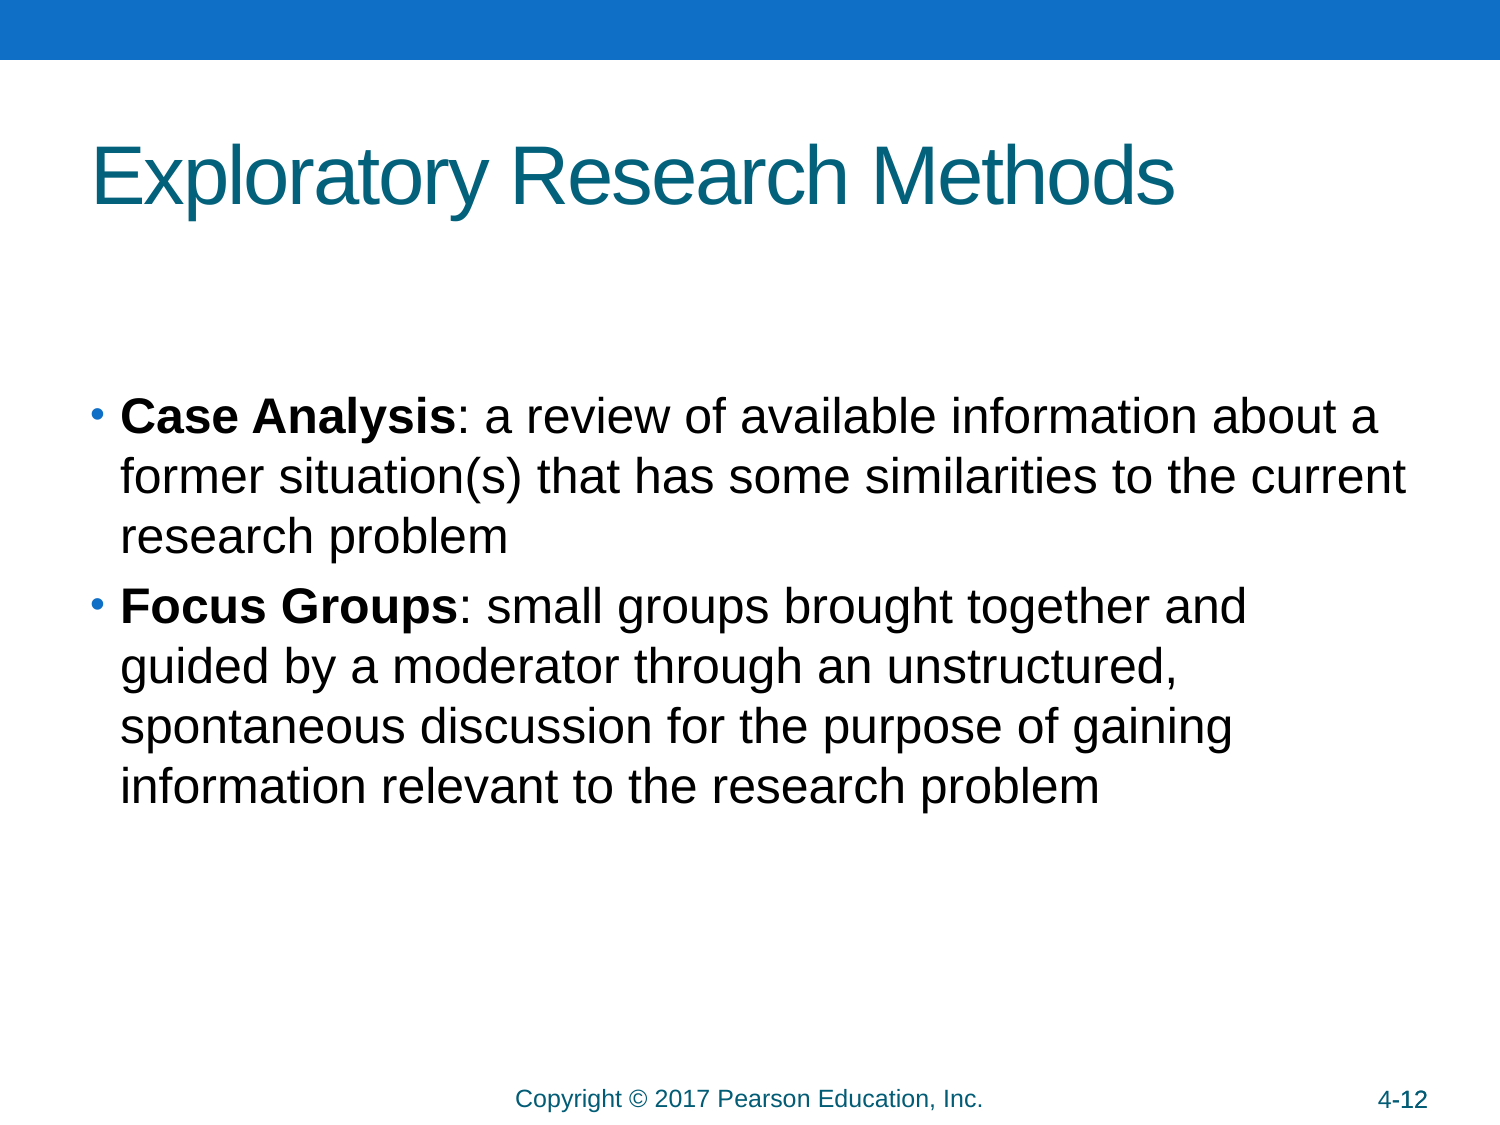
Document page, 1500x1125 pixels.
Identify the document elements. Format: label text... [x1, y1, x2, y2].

list Case Analysis: a review of available information about a former situation(s) that has some similarities to the current research problem Focus Groups: small groups brought together and guided by a moderator through an unstructured, spontaneous discussion for the purpose of gaining information relevant to the research problem [75, 376, 1425, 1125]
title Exploratory Research Methods [75, 90, 1425, 253]
